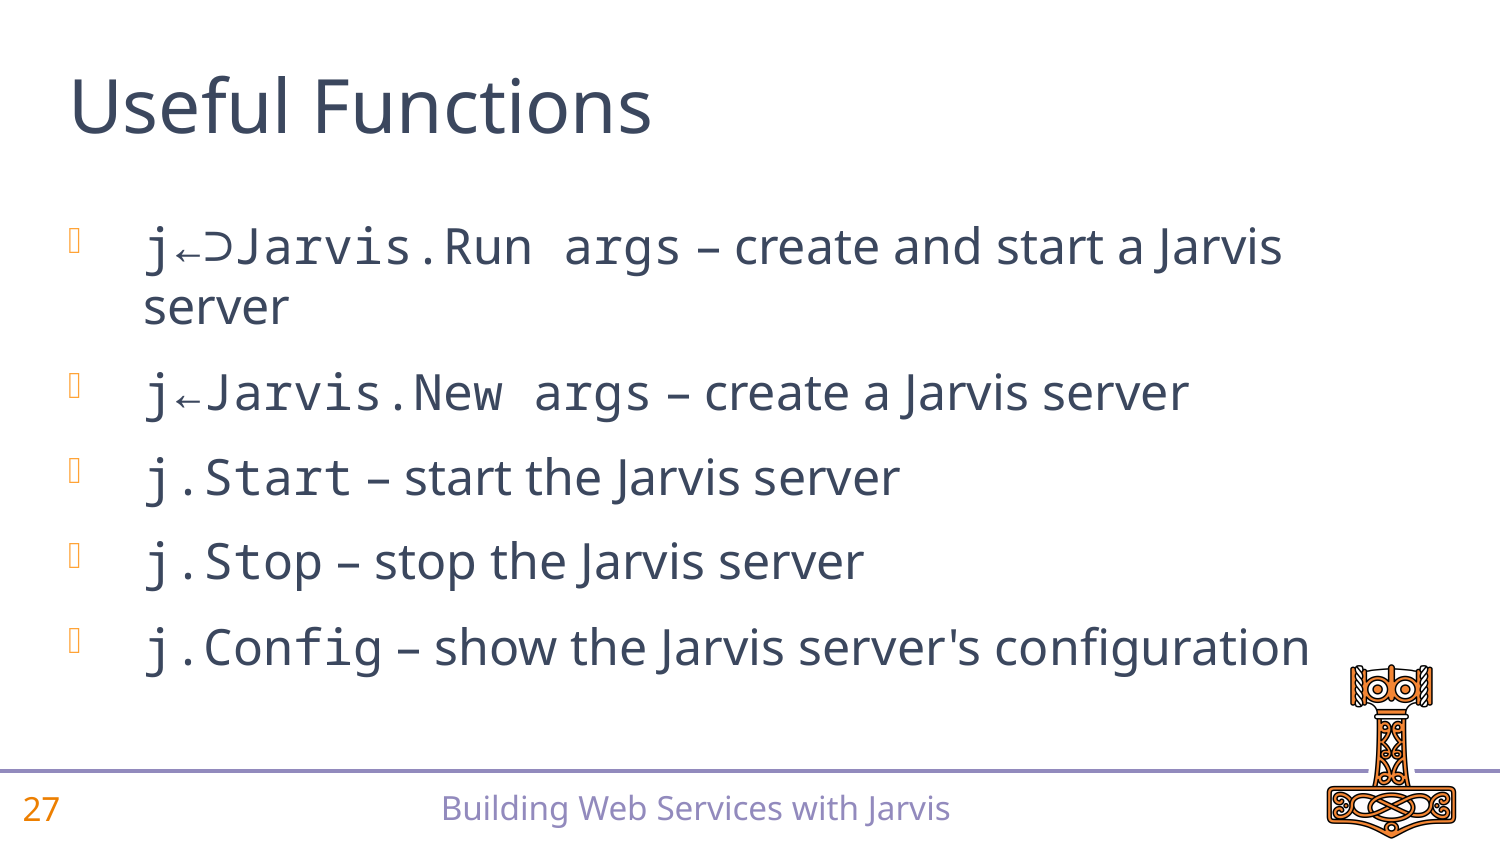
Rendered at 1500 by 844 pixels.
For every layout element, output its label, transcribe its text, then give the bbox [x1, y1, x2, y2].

picture [1320, 655, 1461, 844]
list j←⊃Jarvis.Run args – create and start a Jarvis server j←Jarvis.New args – create a Jarvis server j.Start – start the Jarvis server j.Stop – stop the Jarvis server j.Config – show the Jarvis server's configuration [53, 207, 1447, 740]
title Useful Functions [53, 43, 1203, 157]
